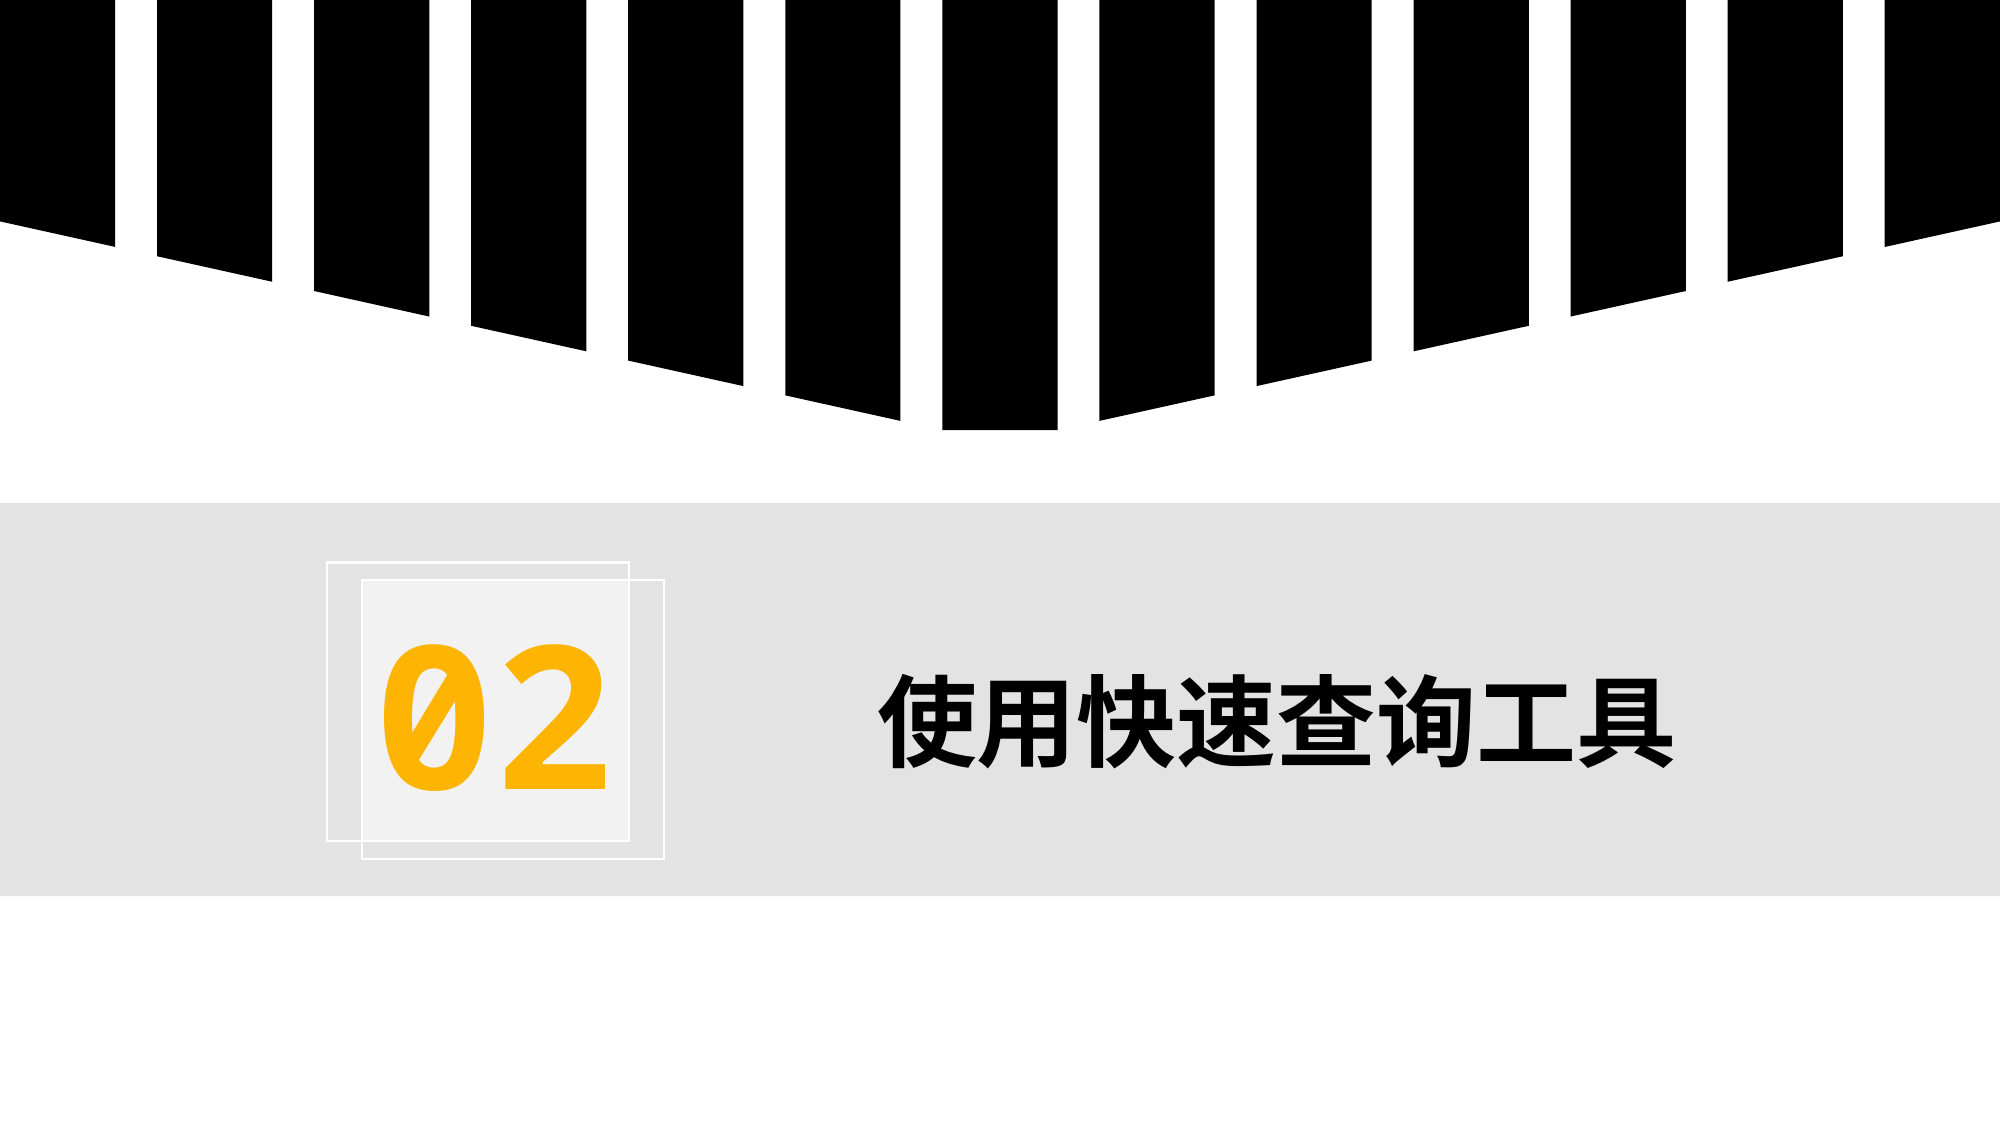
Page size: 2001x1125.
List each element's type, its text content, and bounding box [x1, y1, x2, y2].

text_box 使用快速查询工具 [862, 651, 1693, 787]
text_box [326, 562, 665, 860]
